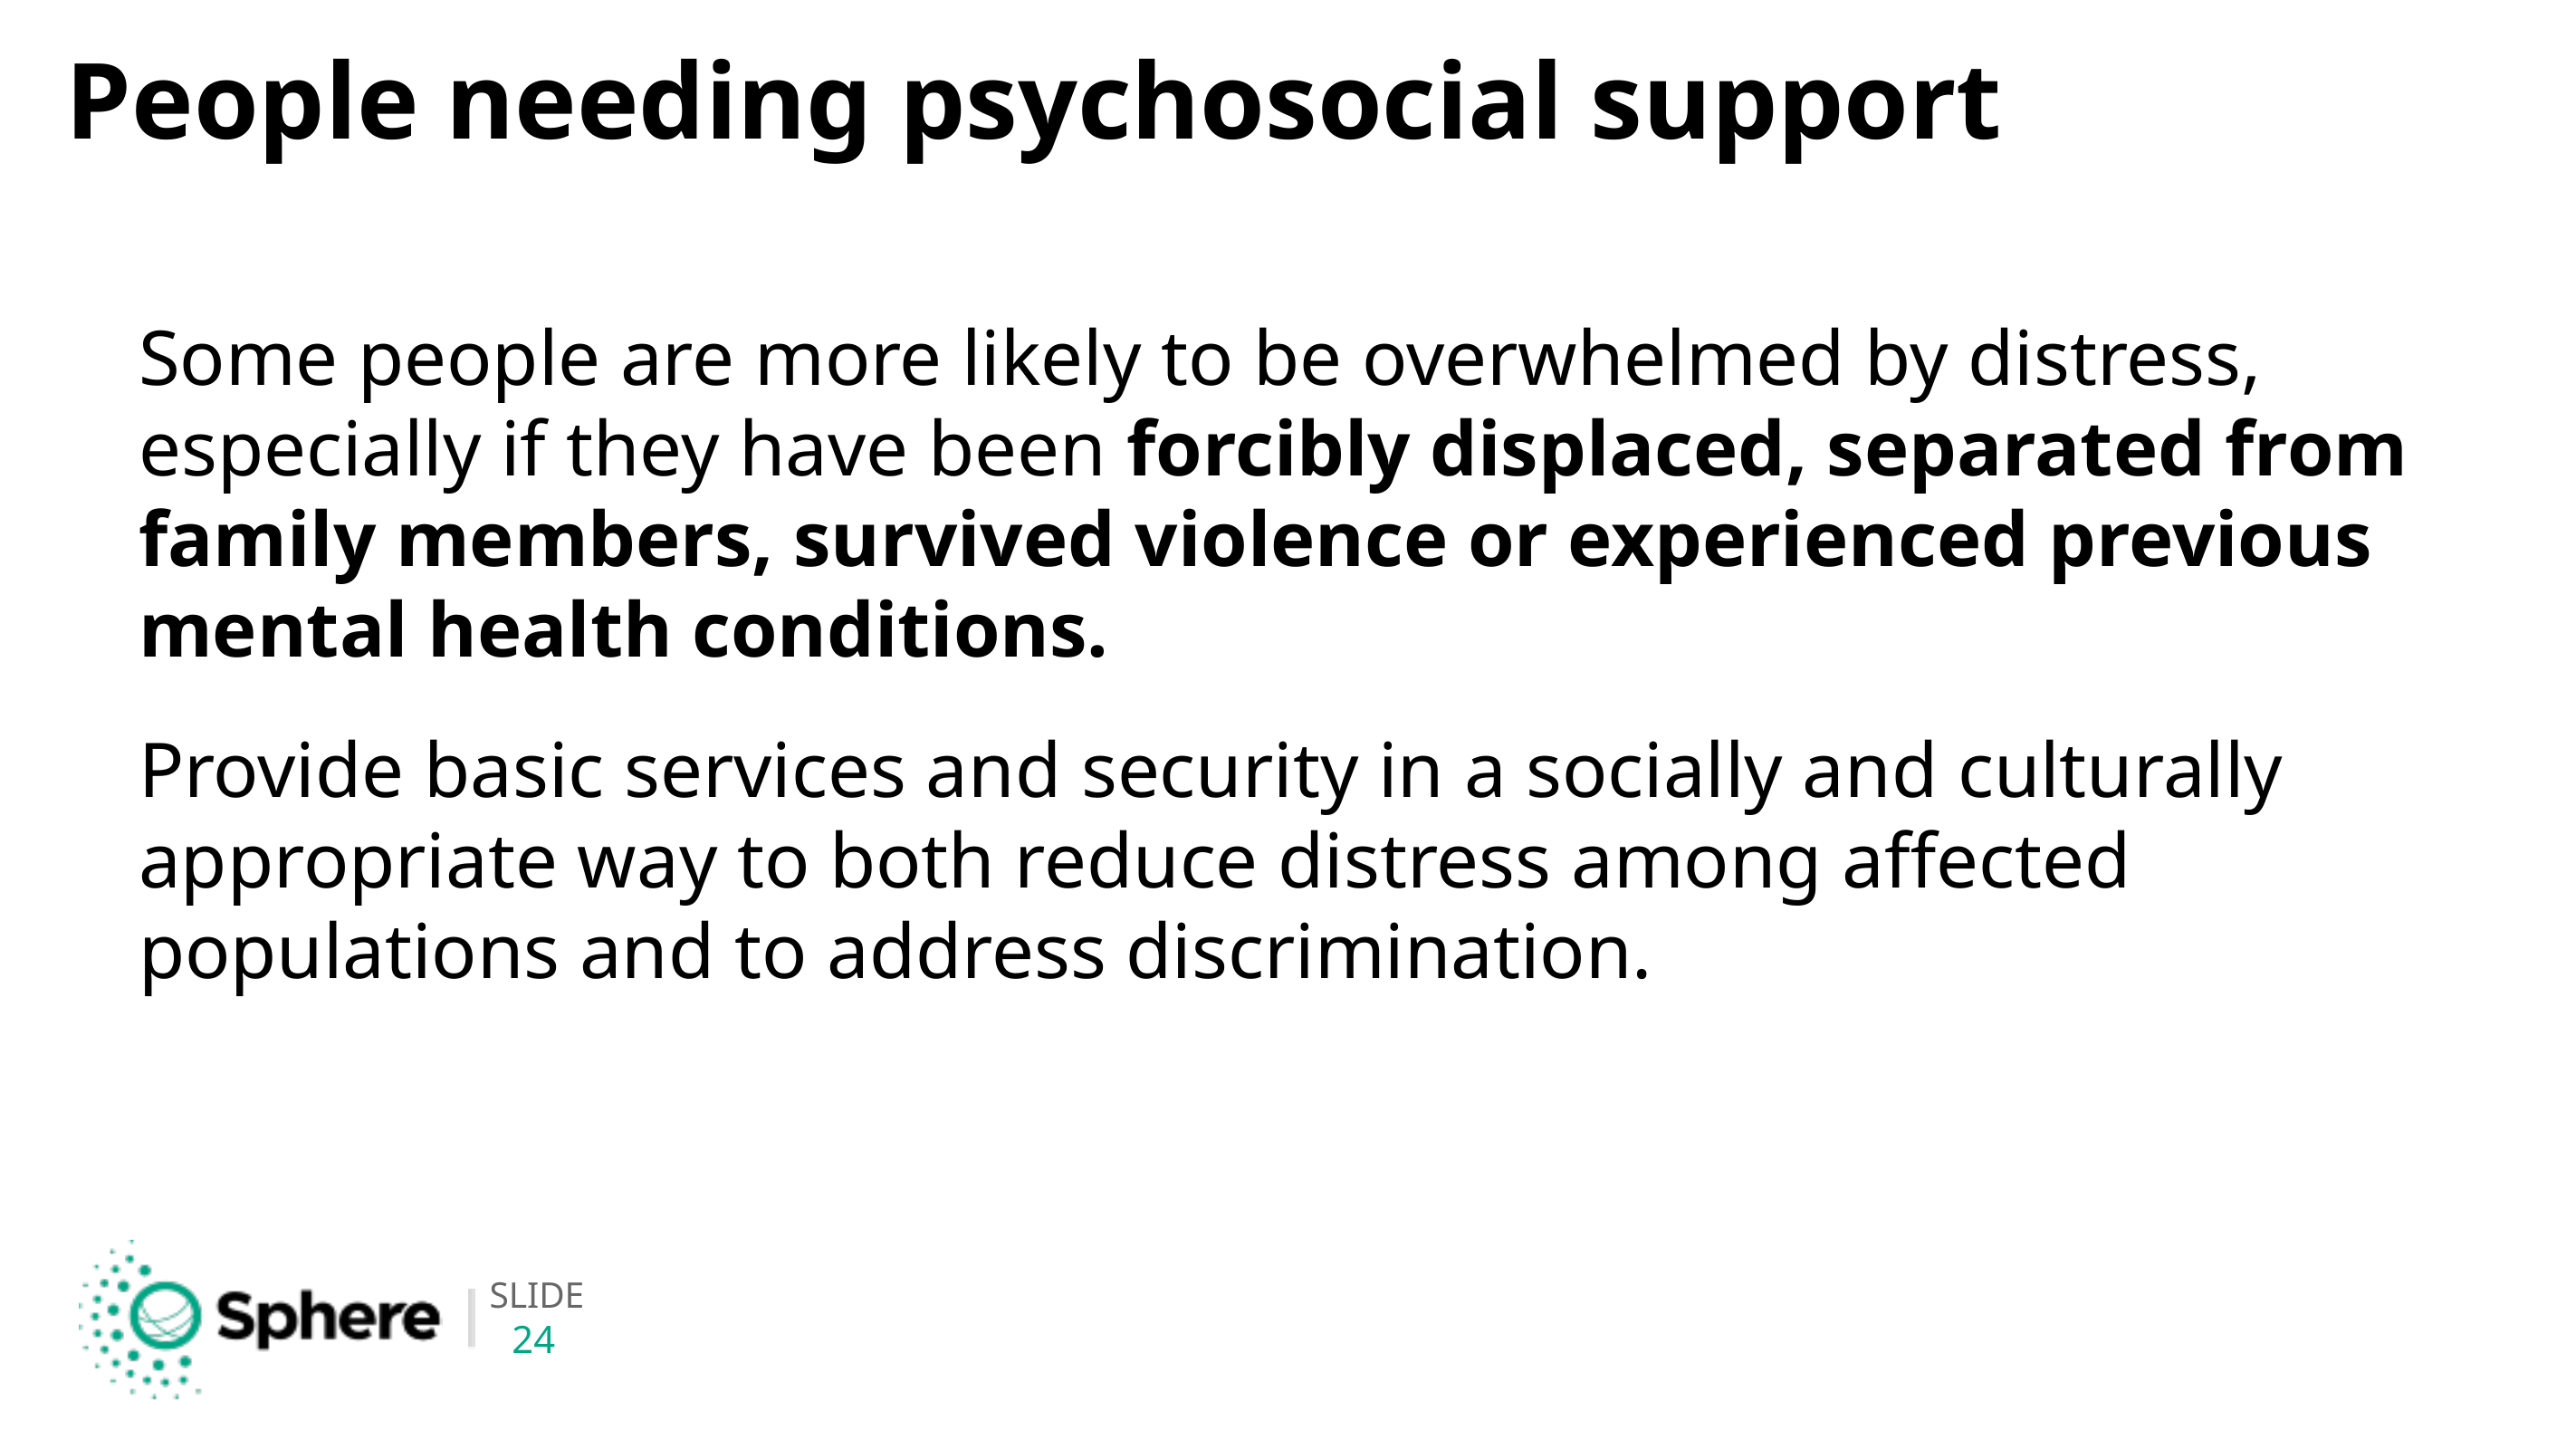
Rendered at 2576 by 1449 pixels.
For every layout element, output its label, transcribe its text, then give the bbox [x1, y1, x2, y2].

list Some people are more likely to be overwhelmed by distress, especially if they have been forcibly displaced, separated from family members, survived violence or experienced previous mental health conditions. Provide basic services and security in a socially and culturally appropriate way to both reduce distress among affected populations and to address discrimination. [130, 302, 2433, 1339]
slide_number 24 [503, 1307, 568, 1369]
title People needing psychosocial support [57, 25, 2131, 196]
picture [468, 1339, 479, 1349]
picture [79, 1240, 443, 1402]
